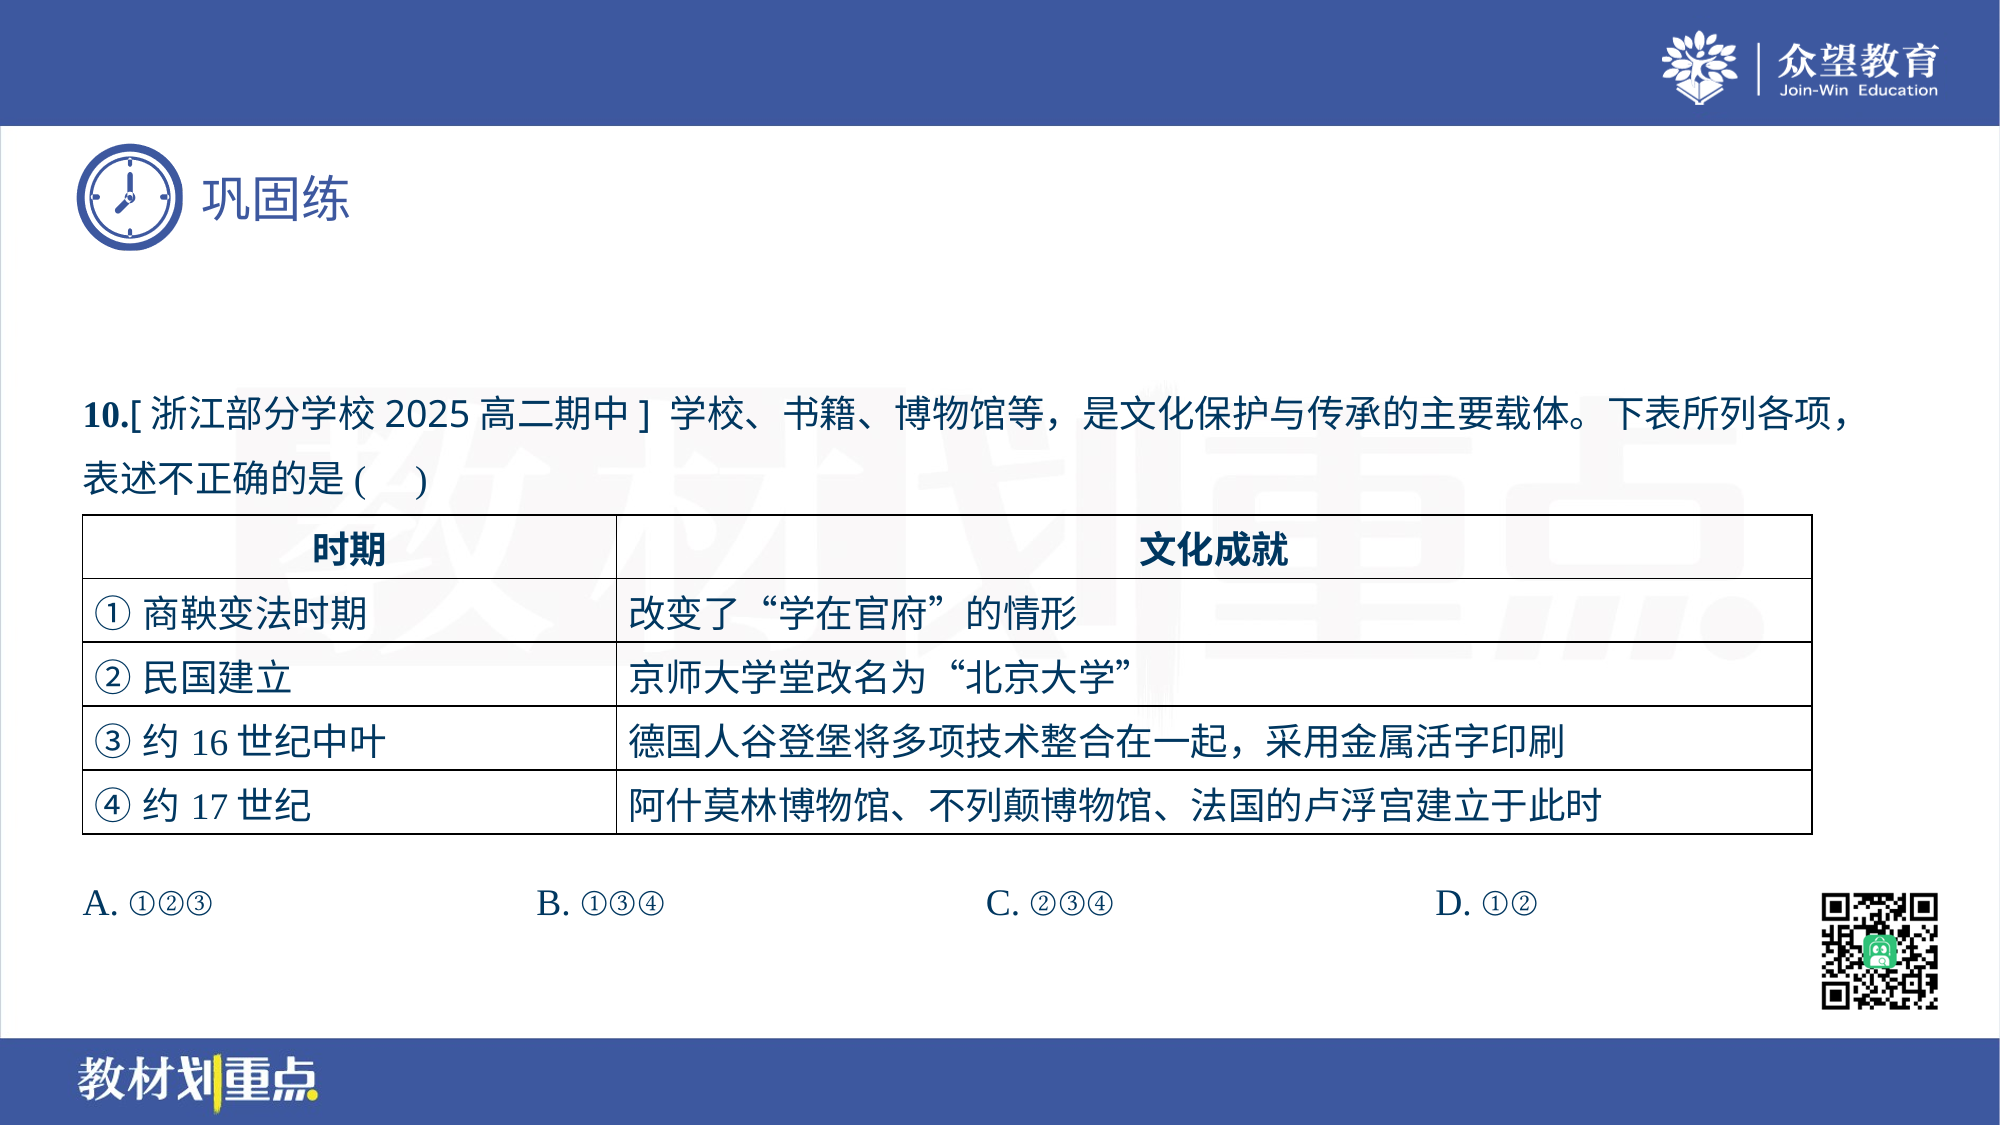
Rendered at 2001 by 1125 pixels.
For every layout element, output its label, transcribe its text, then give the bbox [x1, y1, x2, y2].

text_box A. ①②③ B. ①③④ C. ②③④ D. ①② [82, 856, 1817, 916]
text_box 10.[浙江部分学校2025高二期中] 学校、书籍、博物馆等，是文化保护与传承的主要载体。下表所列各项， 表述不正确的是( ) [82, 366, 1817, 493]
table_cell ①商鞅变法时期 [83, 579, 616, 641]
table_cell ②民国建立 [83, 643, 616, 705]
table_header 时期 [83, 516, 616, 578]
table_cell 阿什莫林博物馆、不列颠博物馆、法国的卢浮宫建立于此时 [617, 771, 1811, 833]
picture [0, 0, 2000, 1125]
table_cell 改变了“学在官府”的情形 [617, 579, 1811, 641]
table_cell ③约16世纪中叶 [83, 707, 616, 769]
table_cell ④约17世纪 [83, 771, 616, 833]
table_header 文化成就 [617, 516, 1811, 578]
table_cell 德国人谷登堡将多项技术整合在一起，采用金属活字印刷 [617, 707, 1811, 769]
table_cell 京师大学堂改名为“北京大学” [617, 643, 1811, 705]
